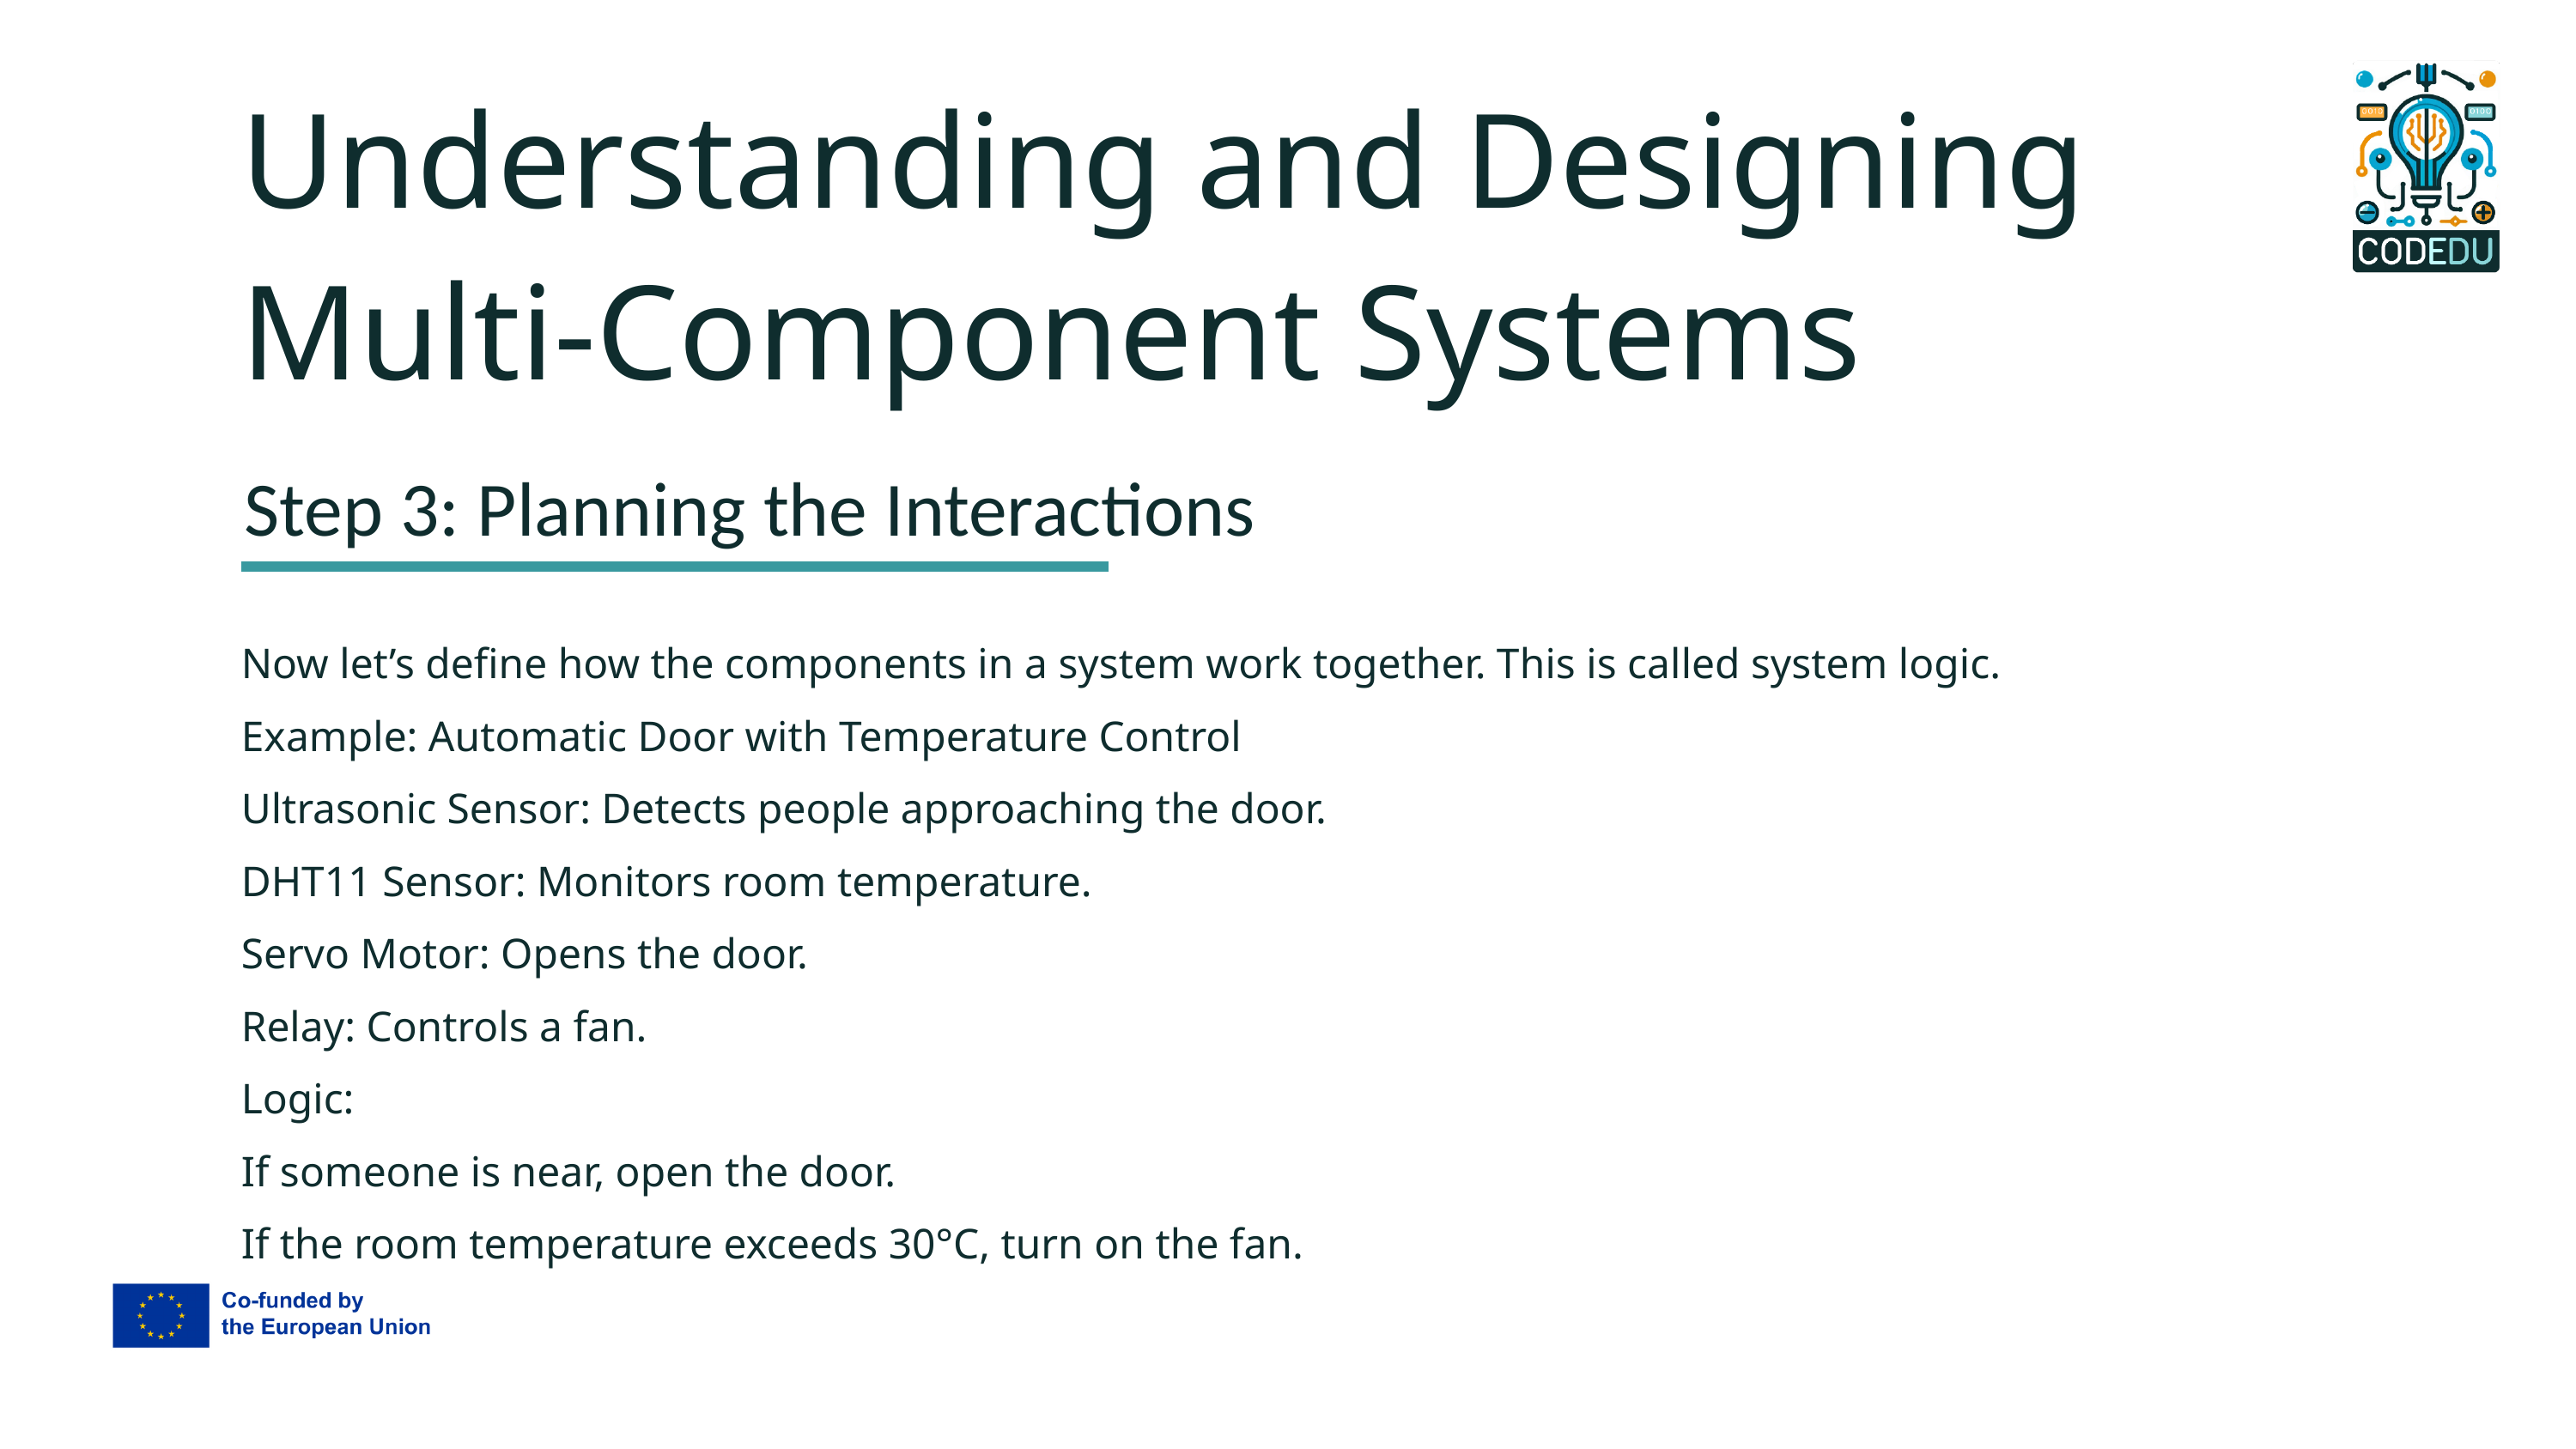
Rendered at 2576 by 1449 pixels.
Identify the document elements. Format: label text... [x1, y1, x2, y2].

text_box Step 3: Planning the Interactions [244, 421, 2399, 552]
text_box Understanding and Designing Multi-Component Systems [240, 61, 2226, 407]
text_box [107, 1278, 443, 1353]
picture [2221, 0, 2576, 395]
text_box Now let’s define how the components in a system work together. This is called system logic. Example: Automatic Door with Temperature Control Ultrasonic Sensor: Detects people approaching the door. DHT11 Sensor: Monitors room temperature. Servo Motor: Opens the door. Relay: Controls a fan. Logic: If someone is near, open the door. If the room temperature exceeds 30°C, turn on the fan. [240, 615, 2385, 1340]
